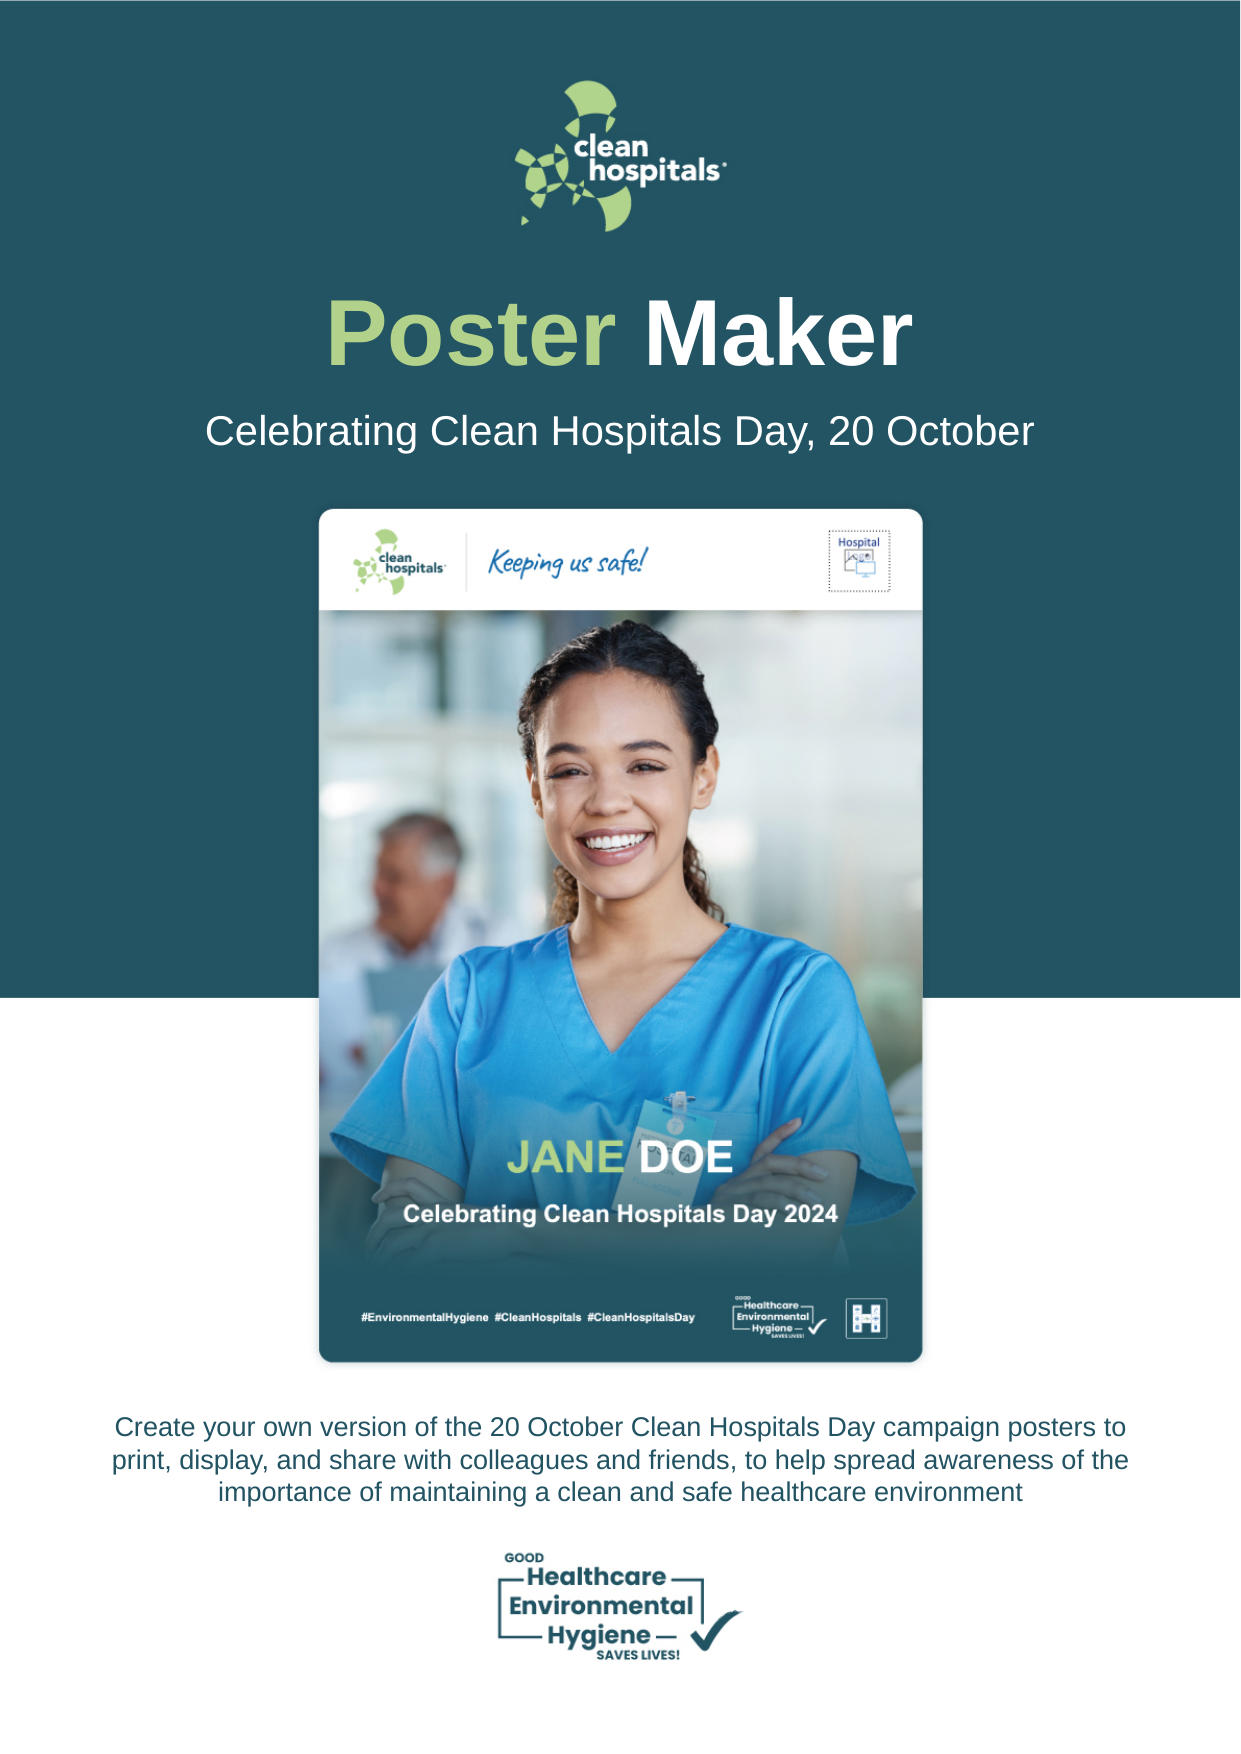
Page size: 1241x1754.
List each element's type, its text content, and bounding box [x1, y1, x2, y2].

text_box Celebrating Clean Hospitals Day, 20 October [189, 396, 1051, 462]
picture [0, 0, 1241, 1754]
text_box Poster Maker [310, 264, 930, 392]
text_box Create your own version of the 20 October Clean Hospitals Day campaign posters to print, display, and share with colleagues and friends, to help spread awareness of the importance of maintaining a clean and safe healthcare environment [96, 1402, 1144, 1515]
